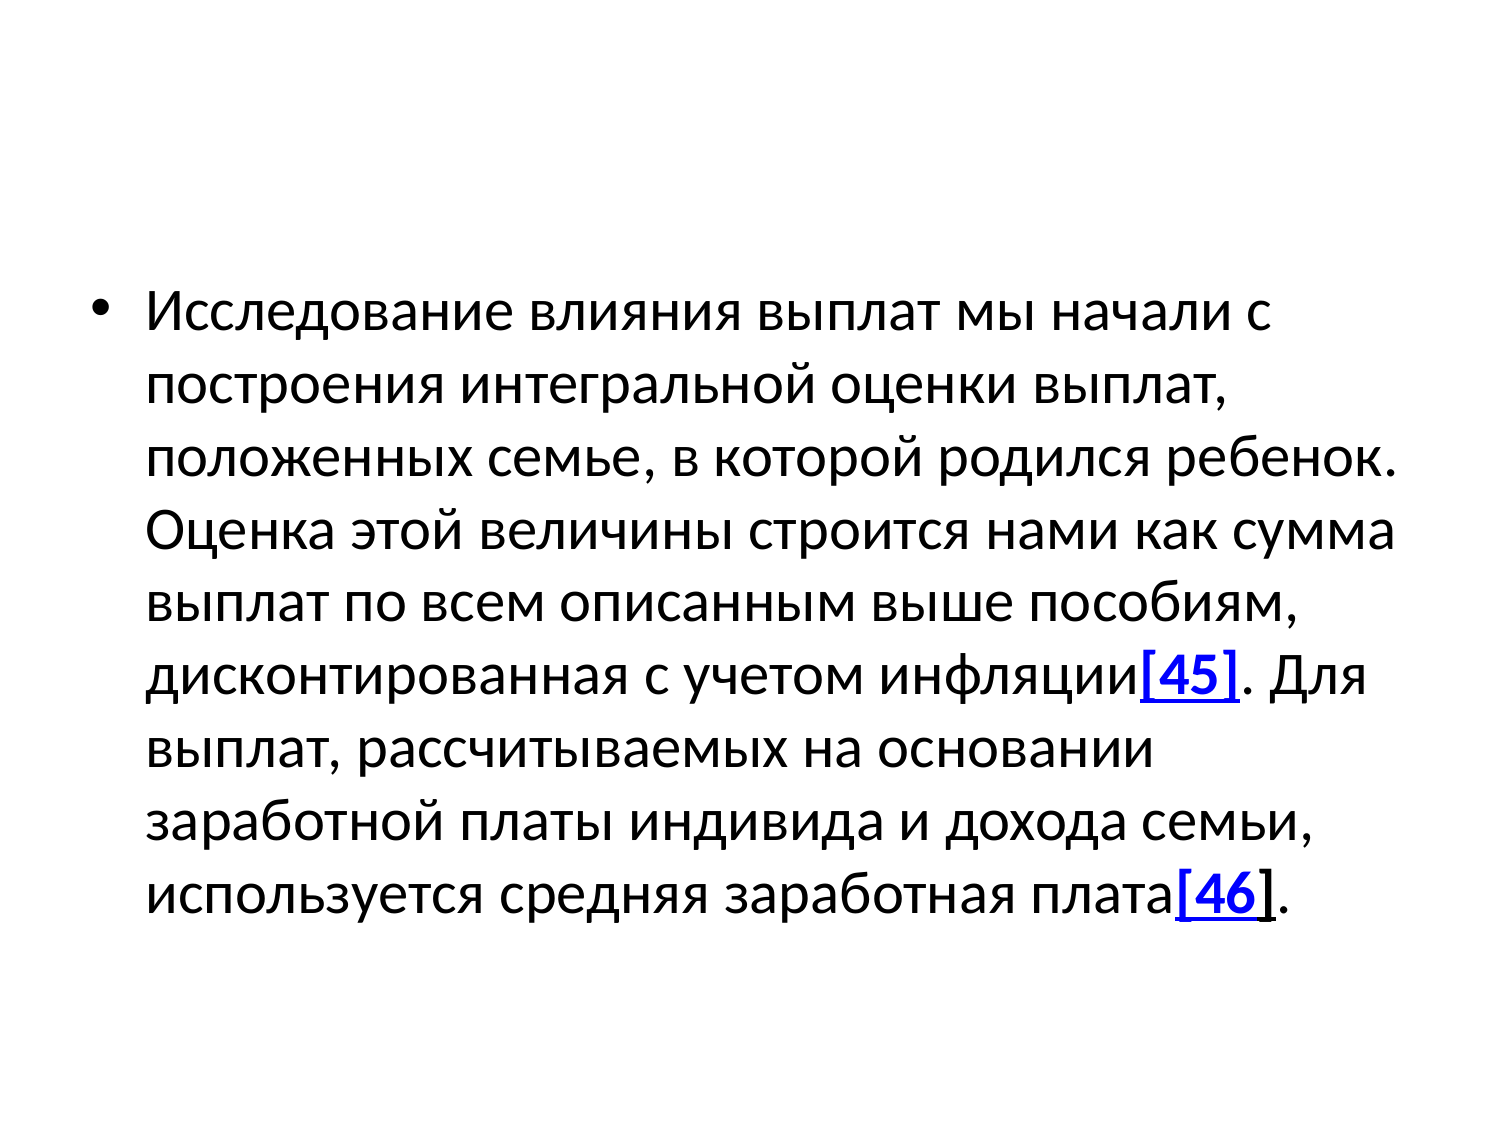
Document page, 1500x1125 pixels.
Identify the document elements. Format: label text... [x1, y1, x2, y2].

list Исследование влияния выплат мы начали с построения интегральной оценки выплат, положенных семье, в которой родился ребенок. Оценка этой величины строится нами как сумма выплат по всем описанным выше пособиям, дисконтированная с учетом инфляции[45]. Для выплат, рассчитываемых на основании заработной платы индивида и дохода семьи, используется средняя заработная плата[46]. [75, 262, 1425, 1005]
